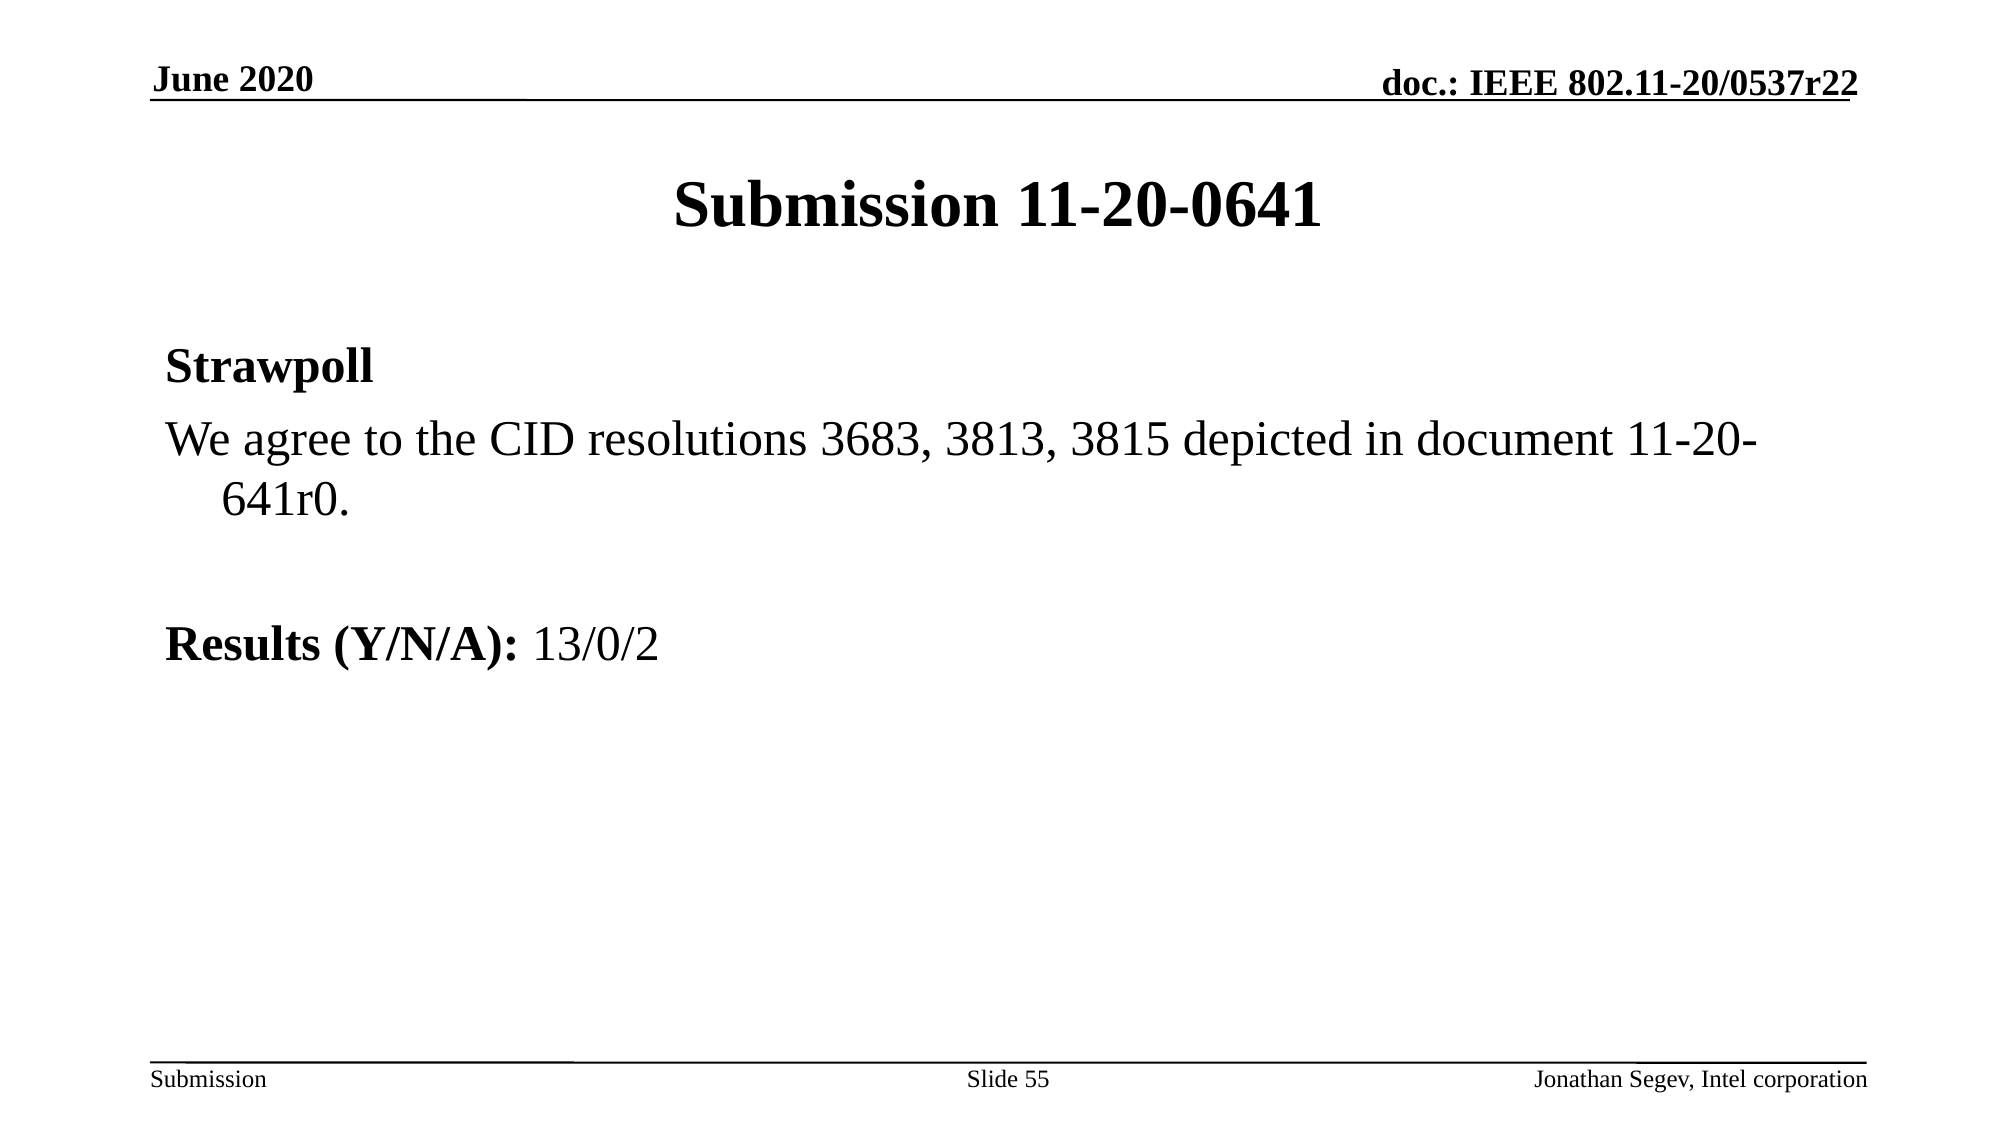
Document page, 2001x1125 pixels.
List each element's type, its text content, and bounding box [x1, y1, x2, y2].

title Submission 11-20-0641 [149, 112, 1850, 288]
footer Jonathan Segev, Intel corporation [1171, 1061, 1869, 1093]
slide_number Slide 55 [950, 1061, 1067, 1123]
list Strawpoll We agree to the CID resolutions 3683, 3813, 3815 depicted in document 11-20-641r0. Results (Y/N/A): 13/0/2 [149, 324, 1850, 1000]
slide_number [152, 54, 563, 100]
